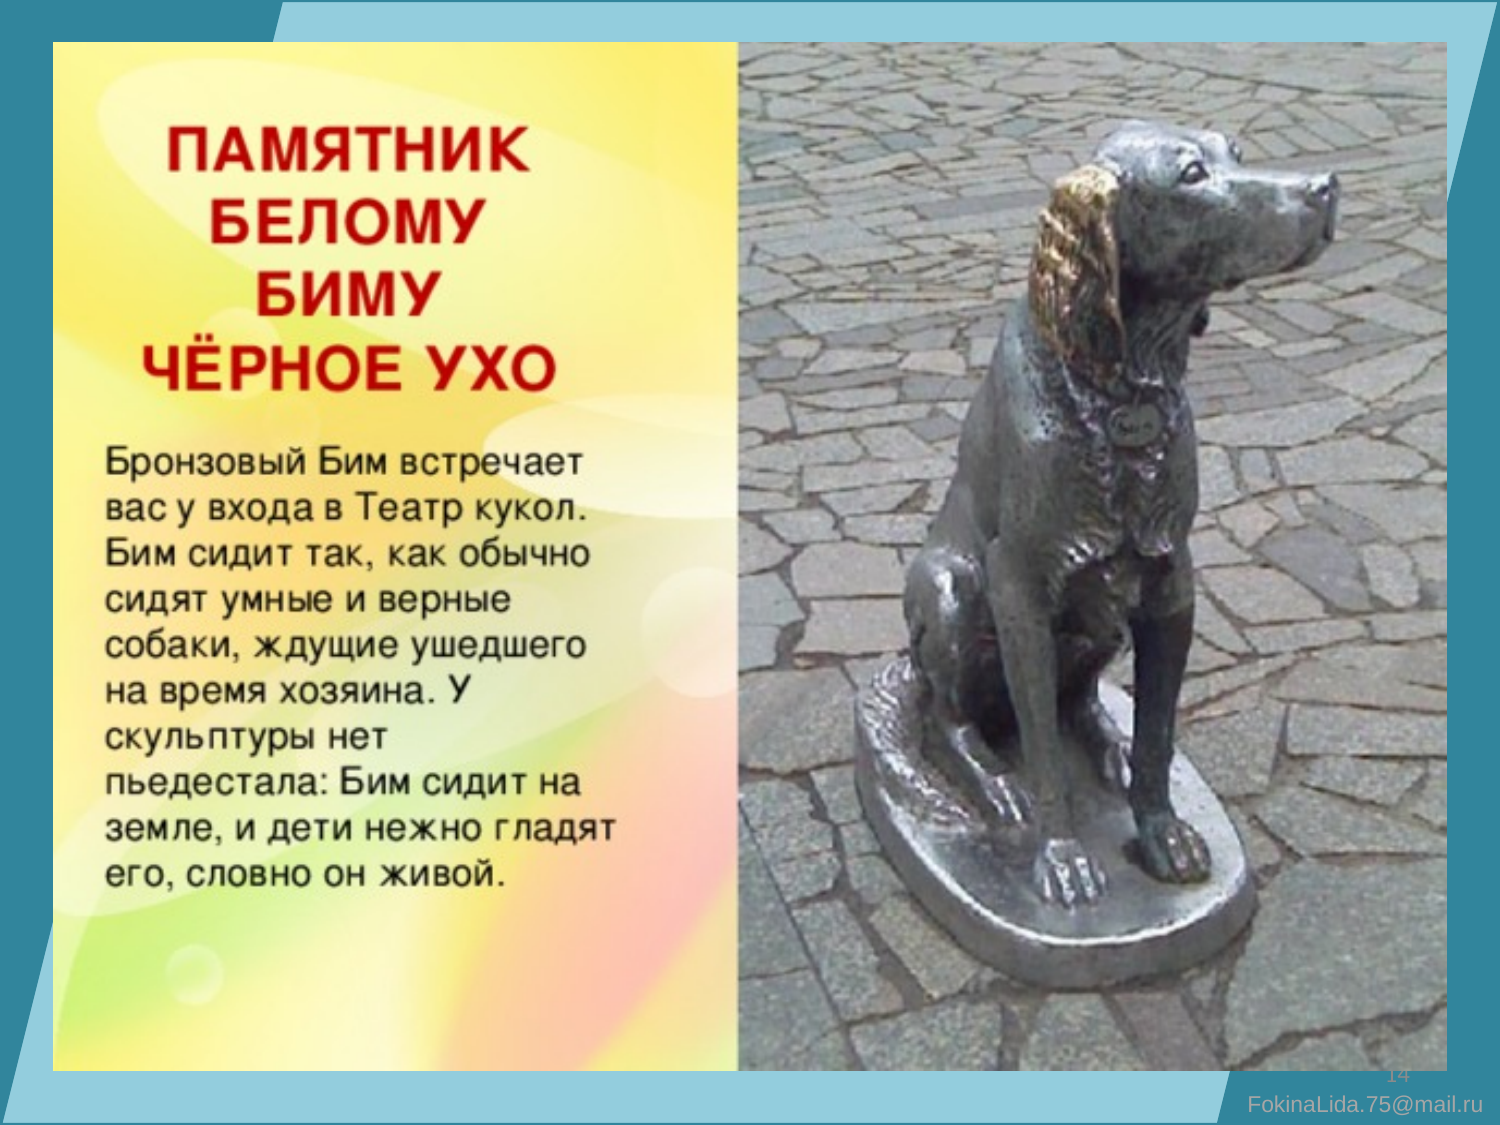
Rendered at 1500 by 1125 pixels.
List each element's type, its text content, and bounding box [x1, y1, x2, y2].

picture [52, 42, 1448, 1071]
slide_number 14 [1074, 1079, 1425, 1103]
